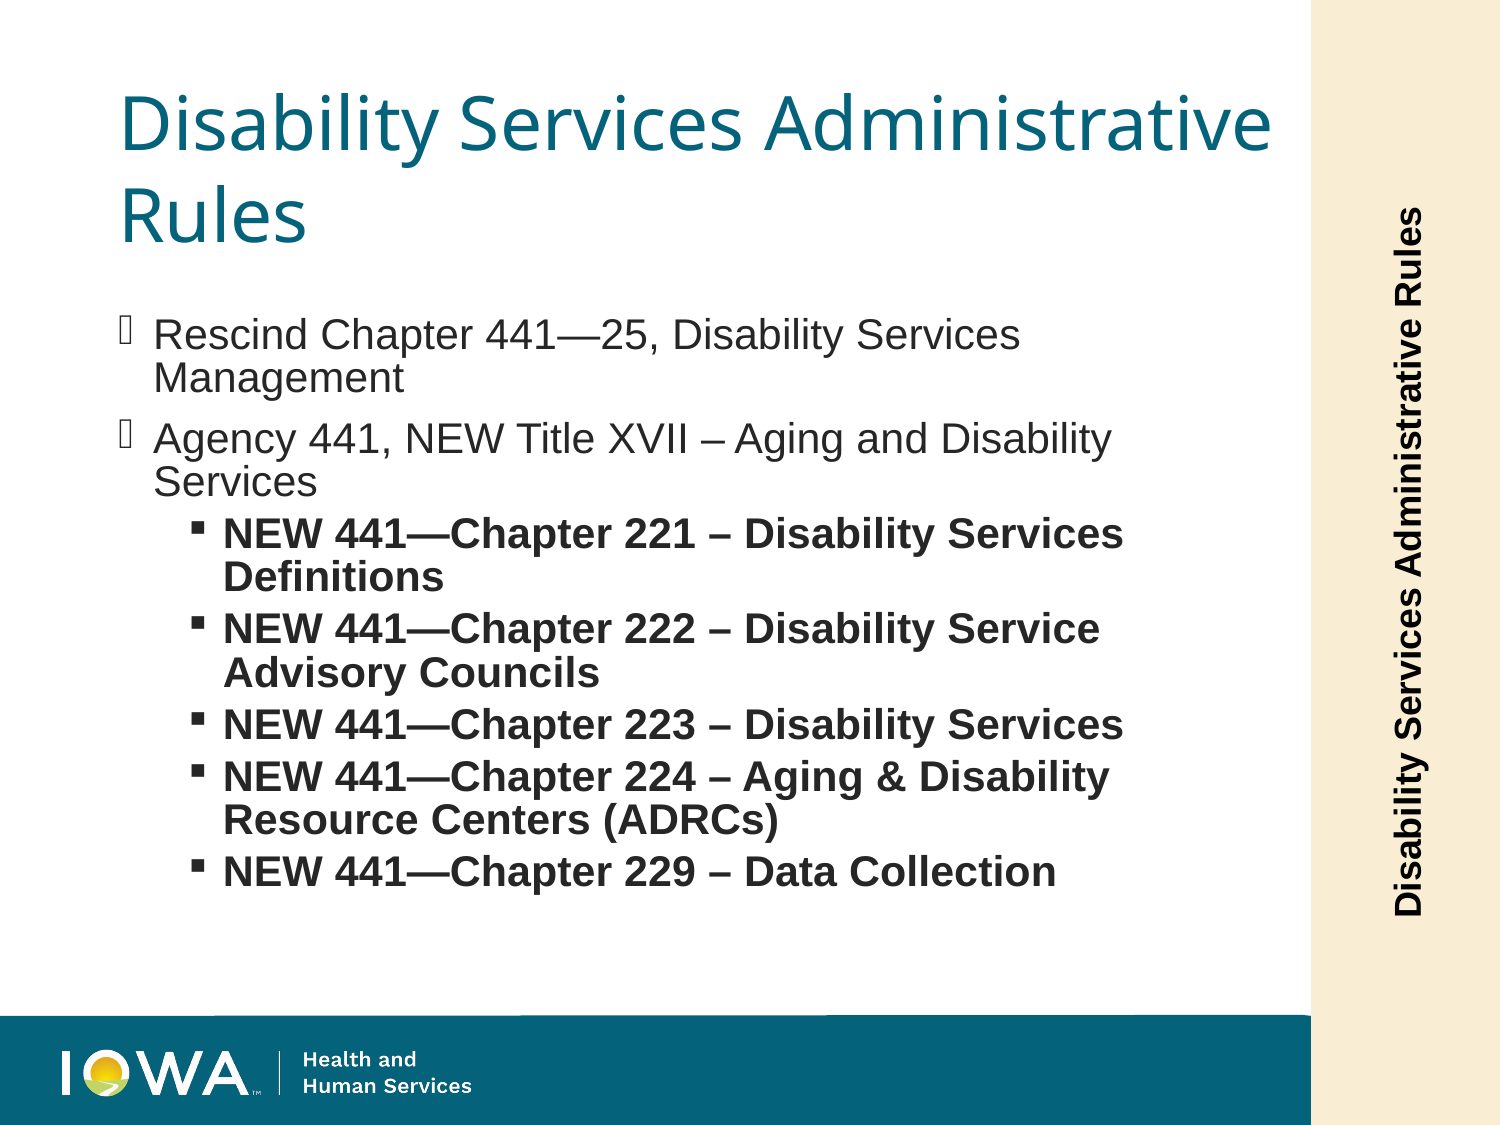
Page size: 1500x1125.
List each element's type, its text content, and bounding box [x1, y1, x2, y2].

picture [438, 1083, 446, 1092]
picture [370, 1083, 375, 1092]
picture [203, 1052, 248, 1095]
picture [63, 1052, 69, 1095]
picture [305, 1079, 316, 1092]
picture [383, 1057, 389, 1066]
title Disability Services Administrative Rules [103, 59, 1311, 278]
picture [344, 1083, 349, 1092]
picture [385, 1079, 395, 1092]
picture [320, 1056, 329, 1066]
picture [450, 1083, 459, 1092]
picture [399, 1083, 408, 1092]
list Rescind Chapter 441—25, Disability Services Management Agency 441, NEW Title XVII – Aging and Disability Services NEW 441—Chapter 221 – Disability Services Definitions NEW 441—Chapter 222 – Disability Service Advisory Councils NEW 441—Chapter 223 – Disability Services NEW 441—Chapter 224 – Aging & Disability Resource Centers (ADRCs) NEW 441—Chapter 229 – Data Collection [103, 307, 1157, 912]
picture [305, 1053, 316, 1066]
picture [420, 1083, 426, 1092]
picture [84, 1050, 129, 1096]
picture [320, 1083, 329, 1092]
picture [463, 1083, 471, 1092]
picture [365, 1056, 370, 1066]
picture [335, 1057, 342, 1066]
picture [350, 1053, 357, 1066]
text_box Disability Services Administrative Rules [1311, 0, 1500, 1125]
picture [397, 1056, 401, 1066]
picture [355, 1083, 361, 1092]
picture [137, 1052, 202, 1095]
picture [333, 1083, 343, 1092]
picture [405, 1056, 410, 1066]
